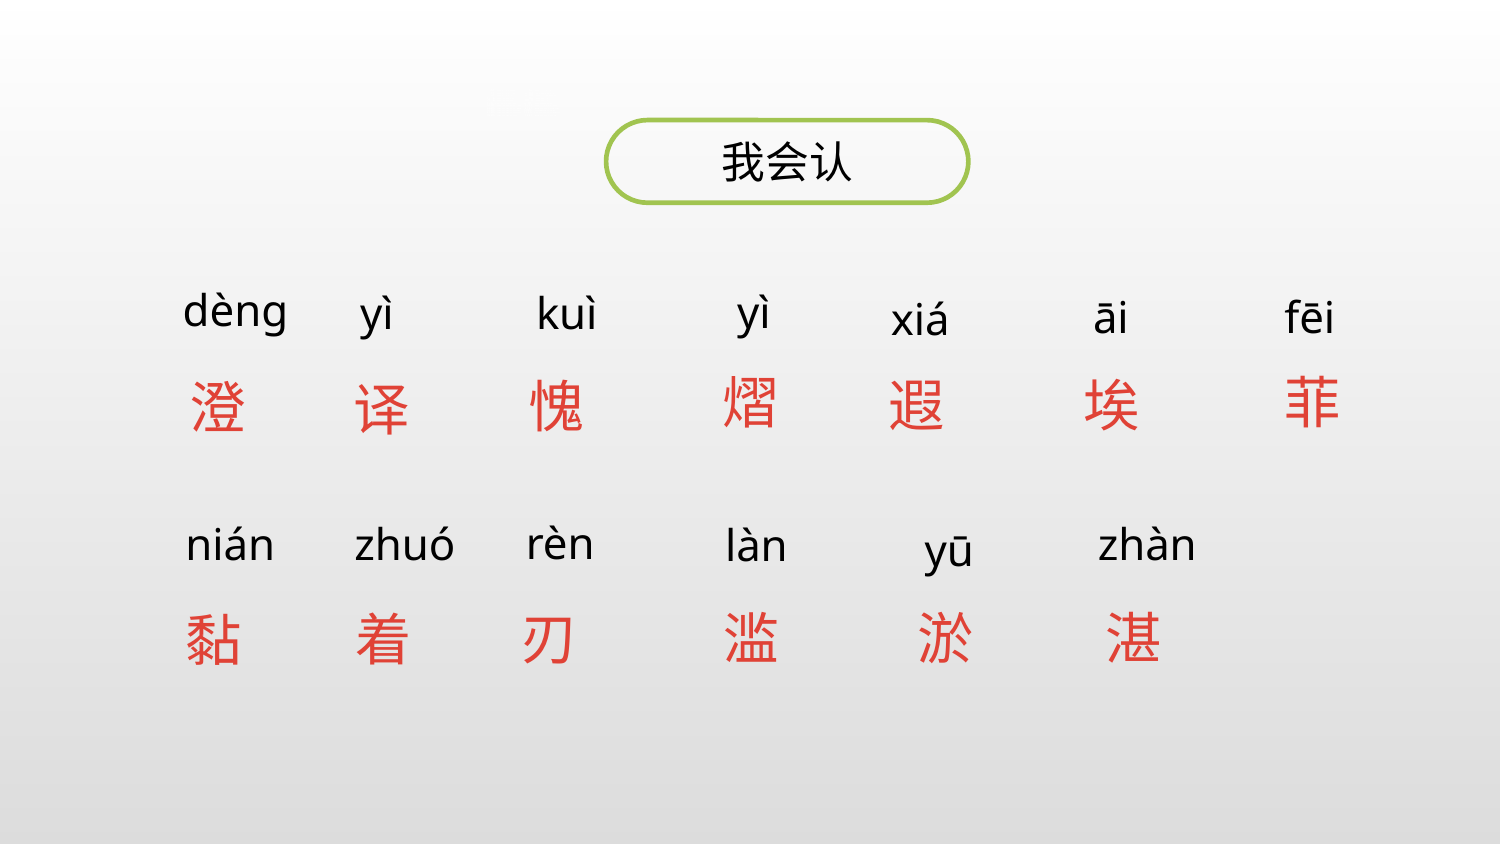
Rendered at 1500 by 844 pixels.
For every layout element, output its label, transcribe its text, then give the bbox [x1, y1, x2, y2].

text_box nián [174, 511, 313, 576]
text_box rèn [503, 510, 656, 575]
text_box 我会认 [605, 119, 970, 204]
text_box zhàn [1086, 511, 1229, 576]
text_box dèng [171, 277, 332, 341]
text_box làn [713, 512, 847, 577]
text_box 刃 [509, 597, 589, 677]
text_box 湛 [1094, 597, 1168, 677]
text_box 熠 [710, 361, 790, 440]
text_box 愧 [517, 366, 597, 445]
text_box xiá [879, 285, 1022, 350]
text_box 遐 [877, 364, 951, 443]
text_box 着 [344, 598, 424, 678]
text_box yì [725, 278, 858, 343]
text_box 译 [342, 368, 422, 448]
text_box fēi [1273, 284, 1446, 349]
text_box zhuó [331, 511, 484, 576]
text_box āi [1081, 284, 1207, 349]
text_box yū [913, 517, 1045, 582]
text_box kuì [524, 280, 658, 345]
text_box 菲 [1273, 361, 1353, 441]
text_box 黏 [174, 599, 254, 678]
text_box yì [348, 280, 487, 345]
text_box 埃 [1072, 364, 1152, 444]
text_box 淤 [906, 597, 986, 677]
text_box 澄 [178, 366, 258, 445]
text_box 滥 [712, 597, 792, 677]
